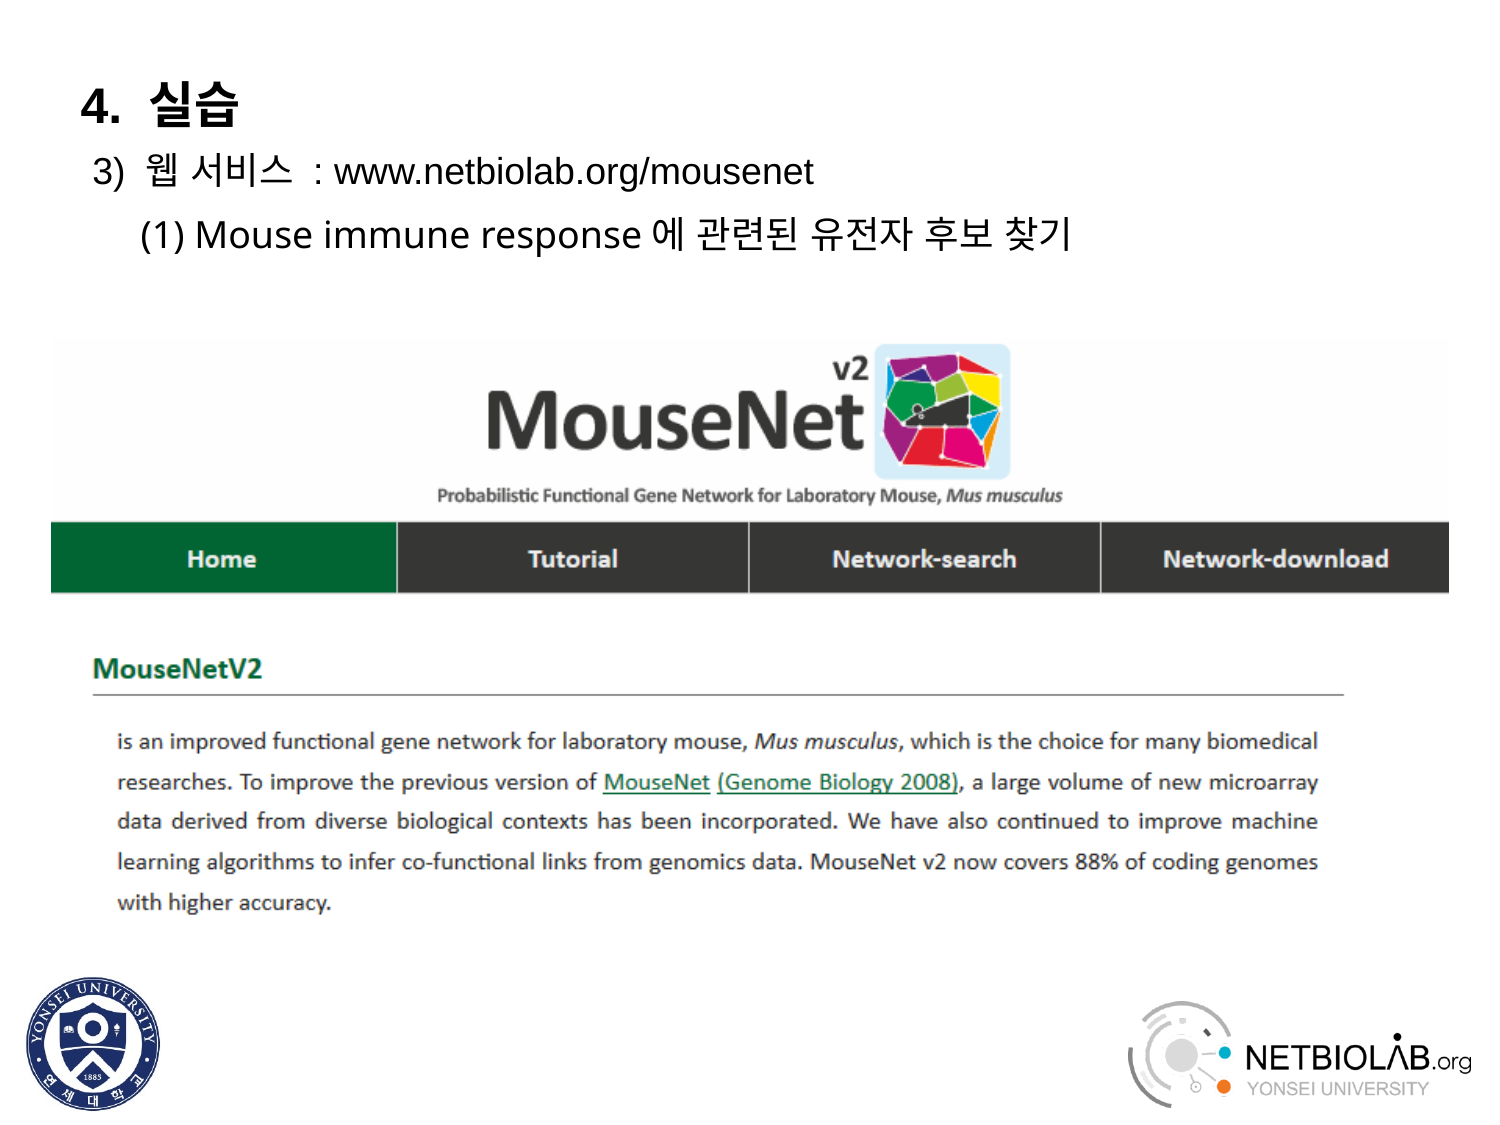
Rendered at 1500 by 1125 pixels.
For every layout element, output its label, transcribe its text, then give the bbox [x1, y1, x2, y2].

text_box (1) Mouse immune response에 관련된 유전자 후보 찾기 [96, 203, 1089, 264]
picture [51, 337, 1449, 954]
text_box 4. 실습 [65, 66, 256, 142]
picture [1127, 1001, 1471, 1108]
picture [24, 975, 161, 1112]
text_box 3) 웹 서비스 : www.netbiolab.org/mousenet [77, 139, 830, 200]
